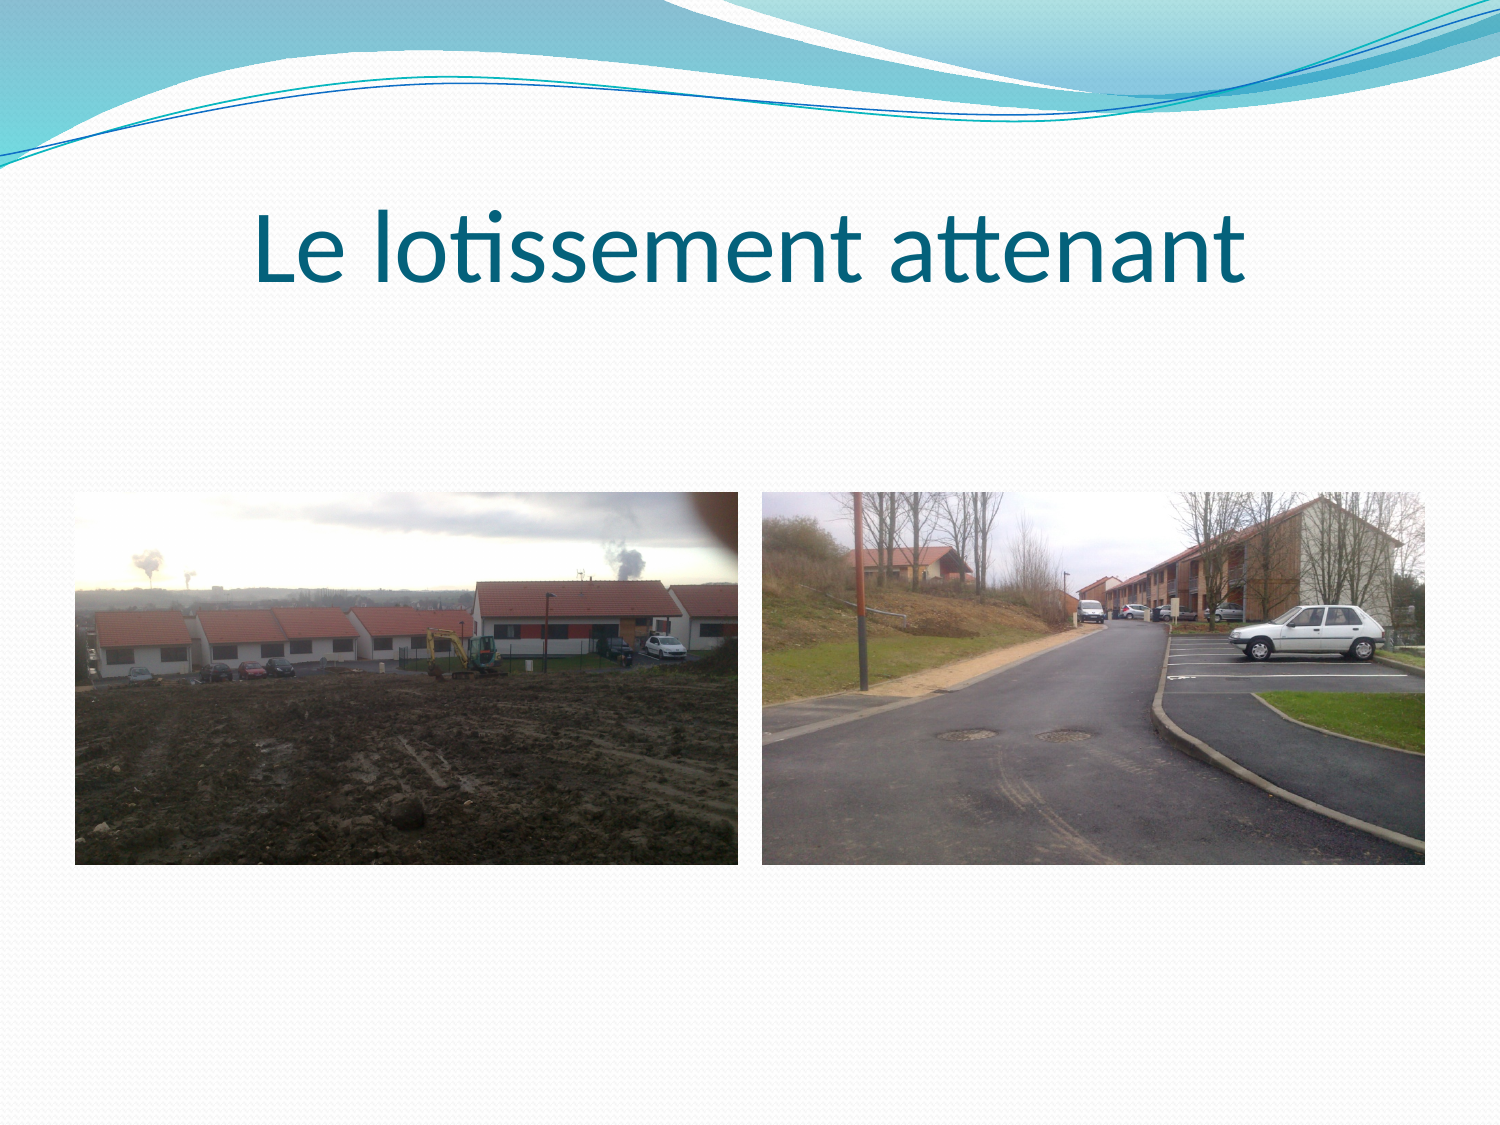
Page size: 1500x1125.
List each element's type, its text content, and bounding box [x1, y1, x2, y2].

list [74, 492, 738, 866]
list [762, 492, 1426, 866]
title Le lotissement attenant [75, 115, 1425, 303]
